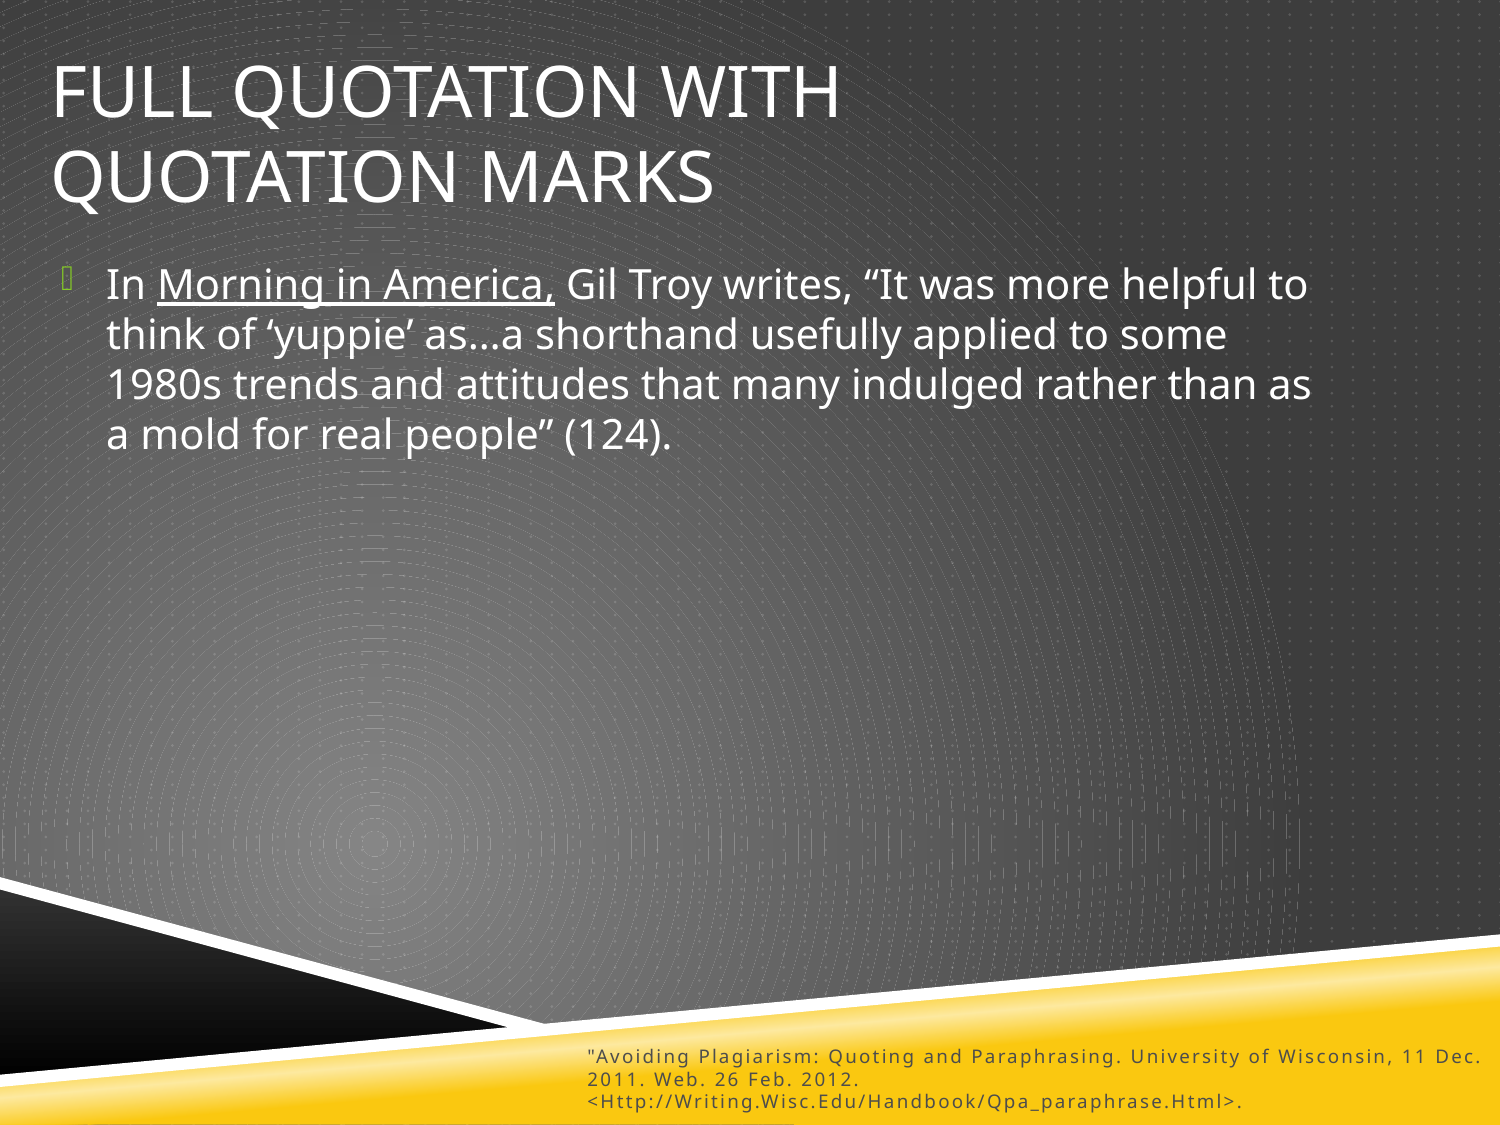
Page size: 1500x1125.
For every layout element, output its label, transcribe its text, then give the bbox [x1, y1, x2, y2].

title Full Quotation With Quotation Marks [50, 37, 1500, 225]
list In Morning in America, Gil Troy writes, “It was more helpful to think of ‘yuppie’ as…a shorthand usefully applied to some 1980s trends and attitudes that many indulged rather than as a mold for real people” (124). [50, 249, 1325, 838]
footer "Avoiding Plagiarism: Quoting and Paraphrasing. University of Wisconsin, 11 Dec. 2011. Web. 26 Feb. 2012. <Http://Writing.Wisc.Edu/Handbook/Qpa_paraphrase.Html>. [587, 1037, 1500, 1113]
